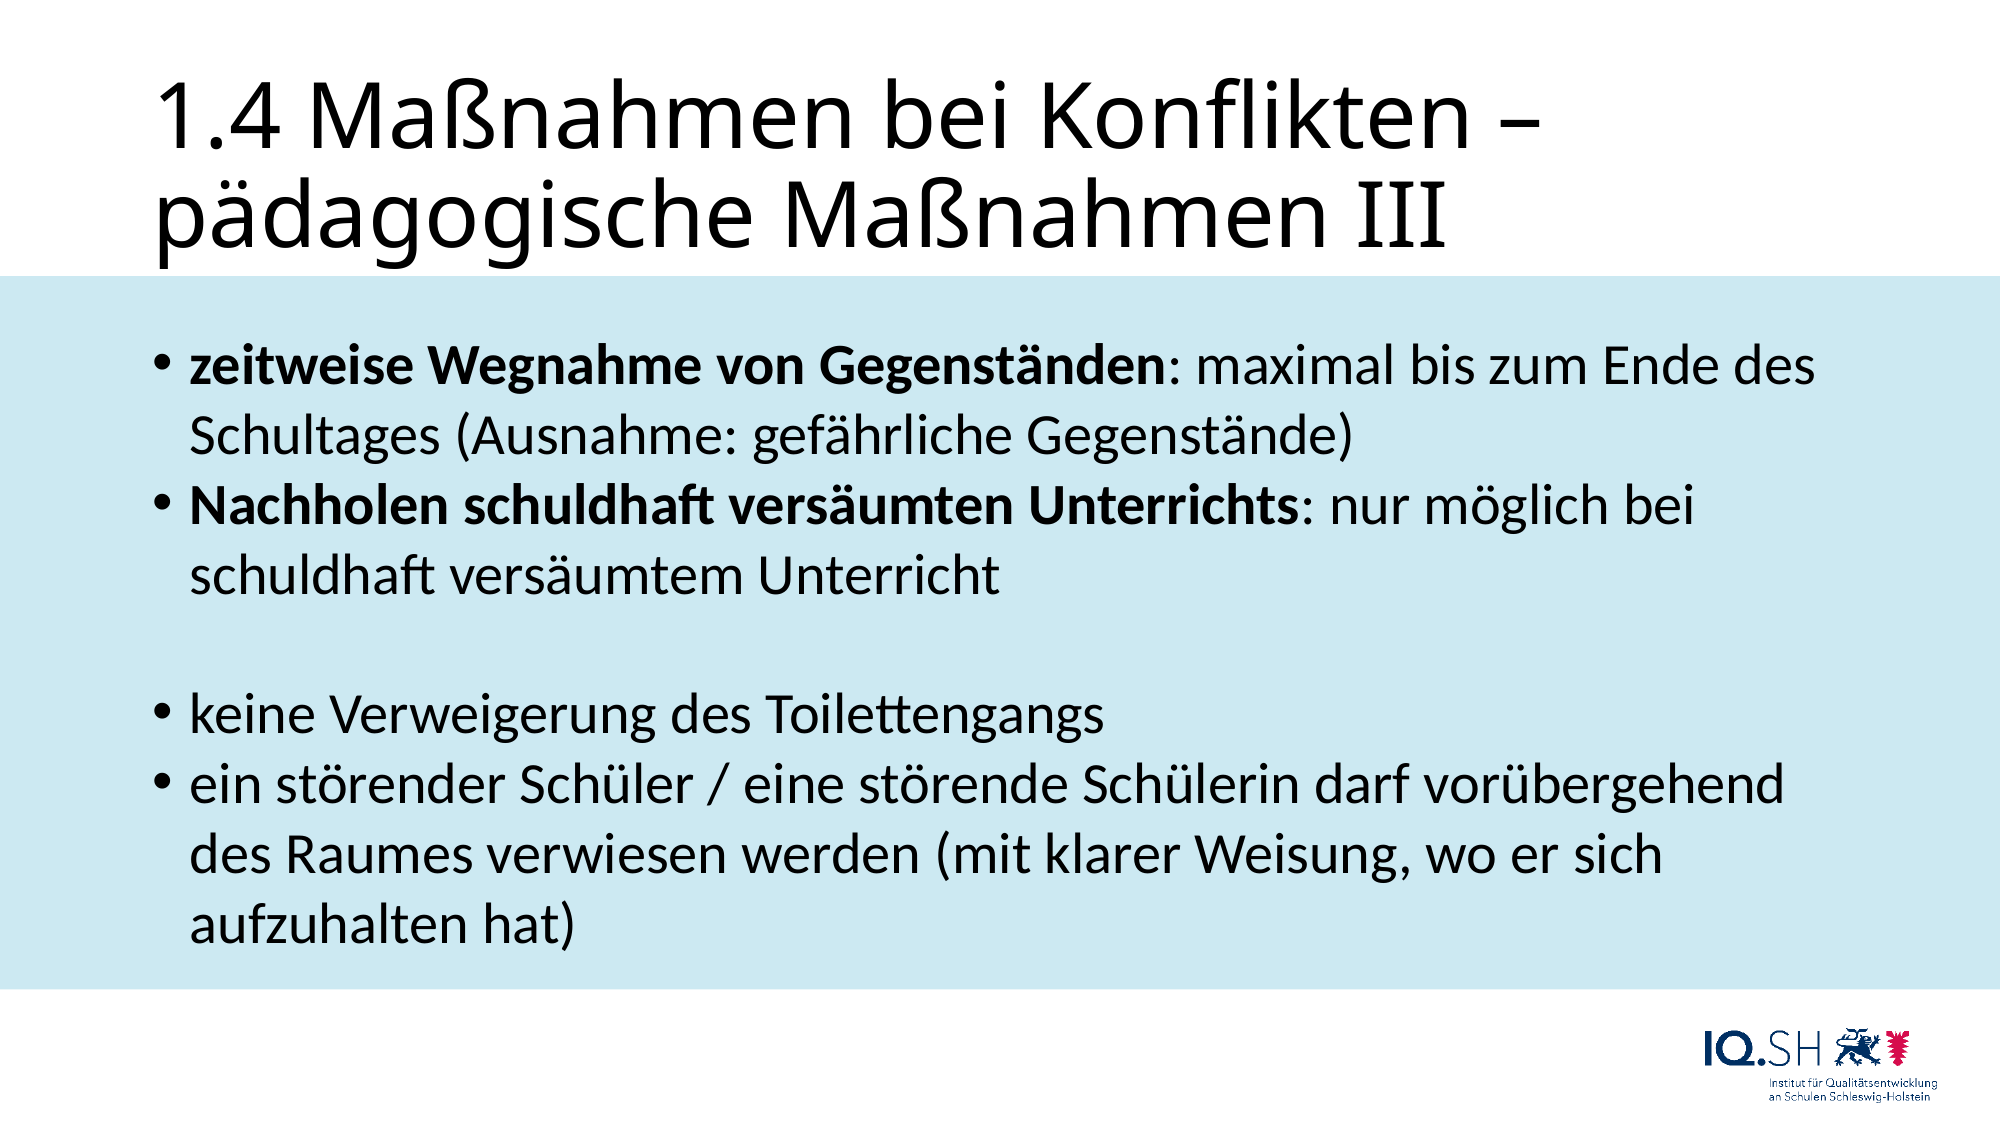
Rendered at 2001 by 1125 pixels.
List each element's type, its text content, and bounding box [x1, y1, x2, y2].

list zeitweise Wegnahme von Gegenständen: maximal bis zum Ende des Schultages (Ausnahme: gefährliche Gegenstände) Nachholen schuldhaft versäumten Unterrichts: nur möglich bei schuldhaft versäumtem Unterricht keine Verweigerung des Toilettengangs ein störender Schüler / eine störende Schülerin darf vorübergehend des Raumes verwiesen werden (mit klarer Weisung, wo er sich aufzuhalten hat) [137, 299, 1863, 982]
title 1.4 Maßnahmen bei Konflikten – pädagogische Maßnahmen III [137, 59, 1863, 278]
picture [1705, 1028, 1937, 1103]
